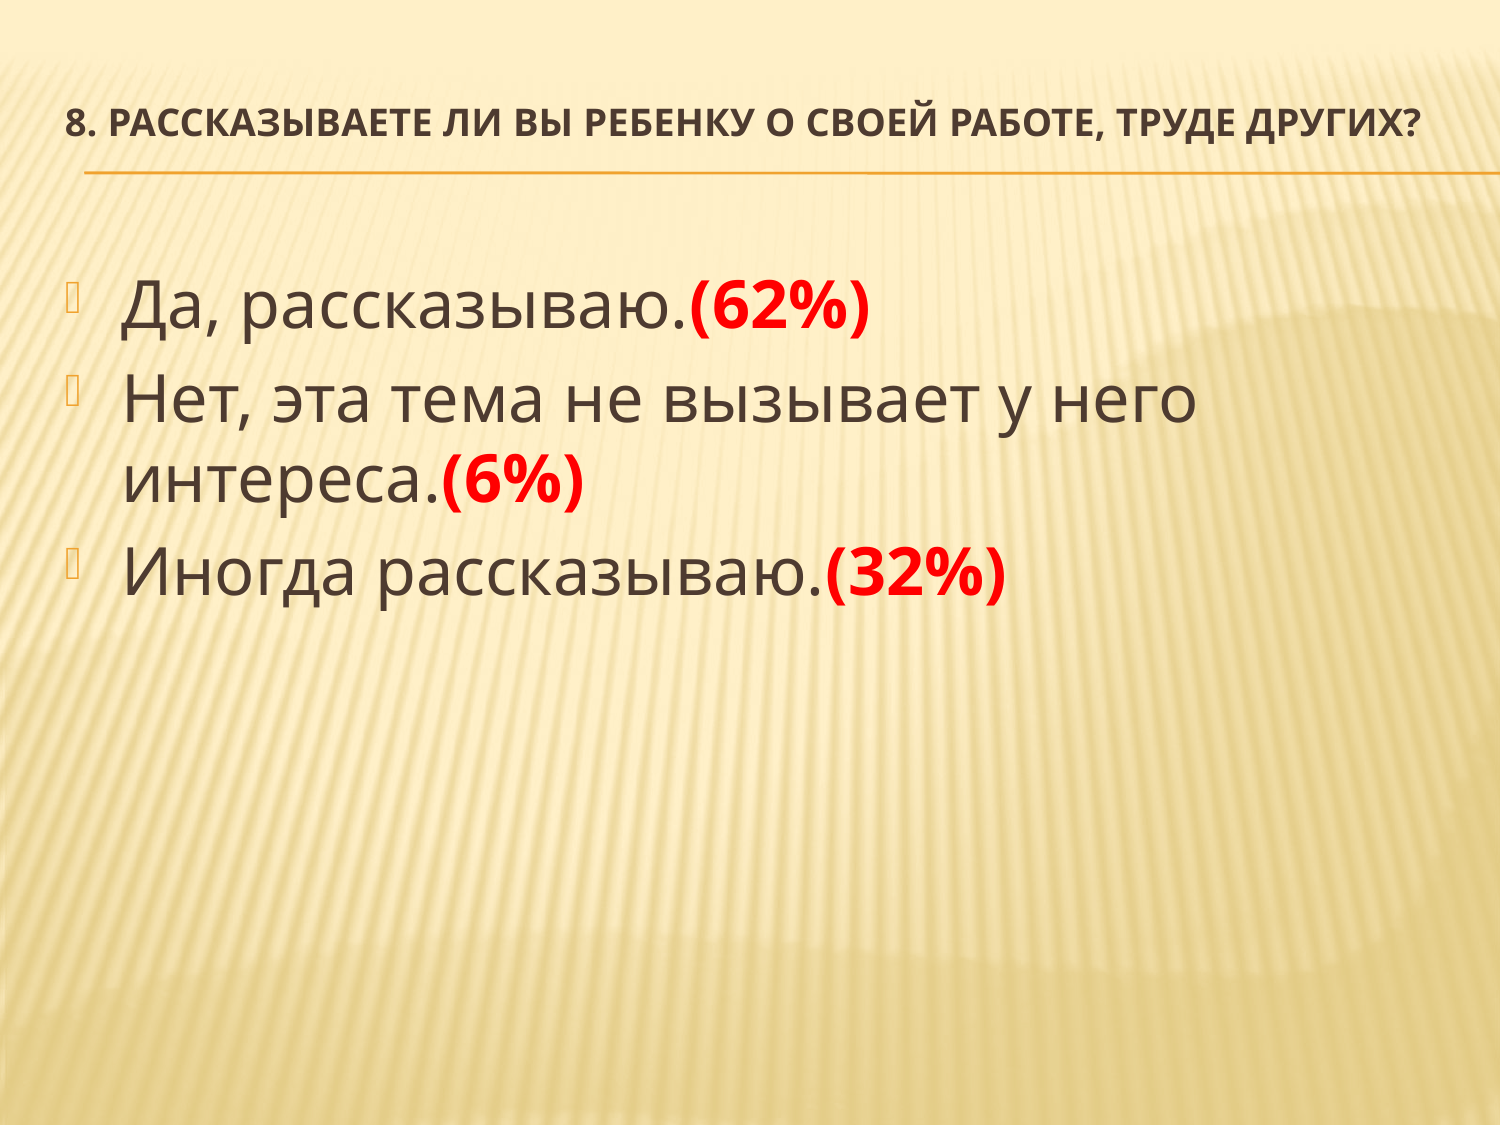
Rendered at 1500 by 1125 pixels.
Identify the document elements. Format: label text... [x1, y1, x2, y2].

list Да, рассказываю.(62%) Нет, эта тема не вызывает у него интереса.(6%) Иногда рассказываю.(32%) [50, 254, 1475, 998]
title 8. Рассказываете ли Вы ребенку о своей работе, труде других? [50, 75, 1475, 213]
